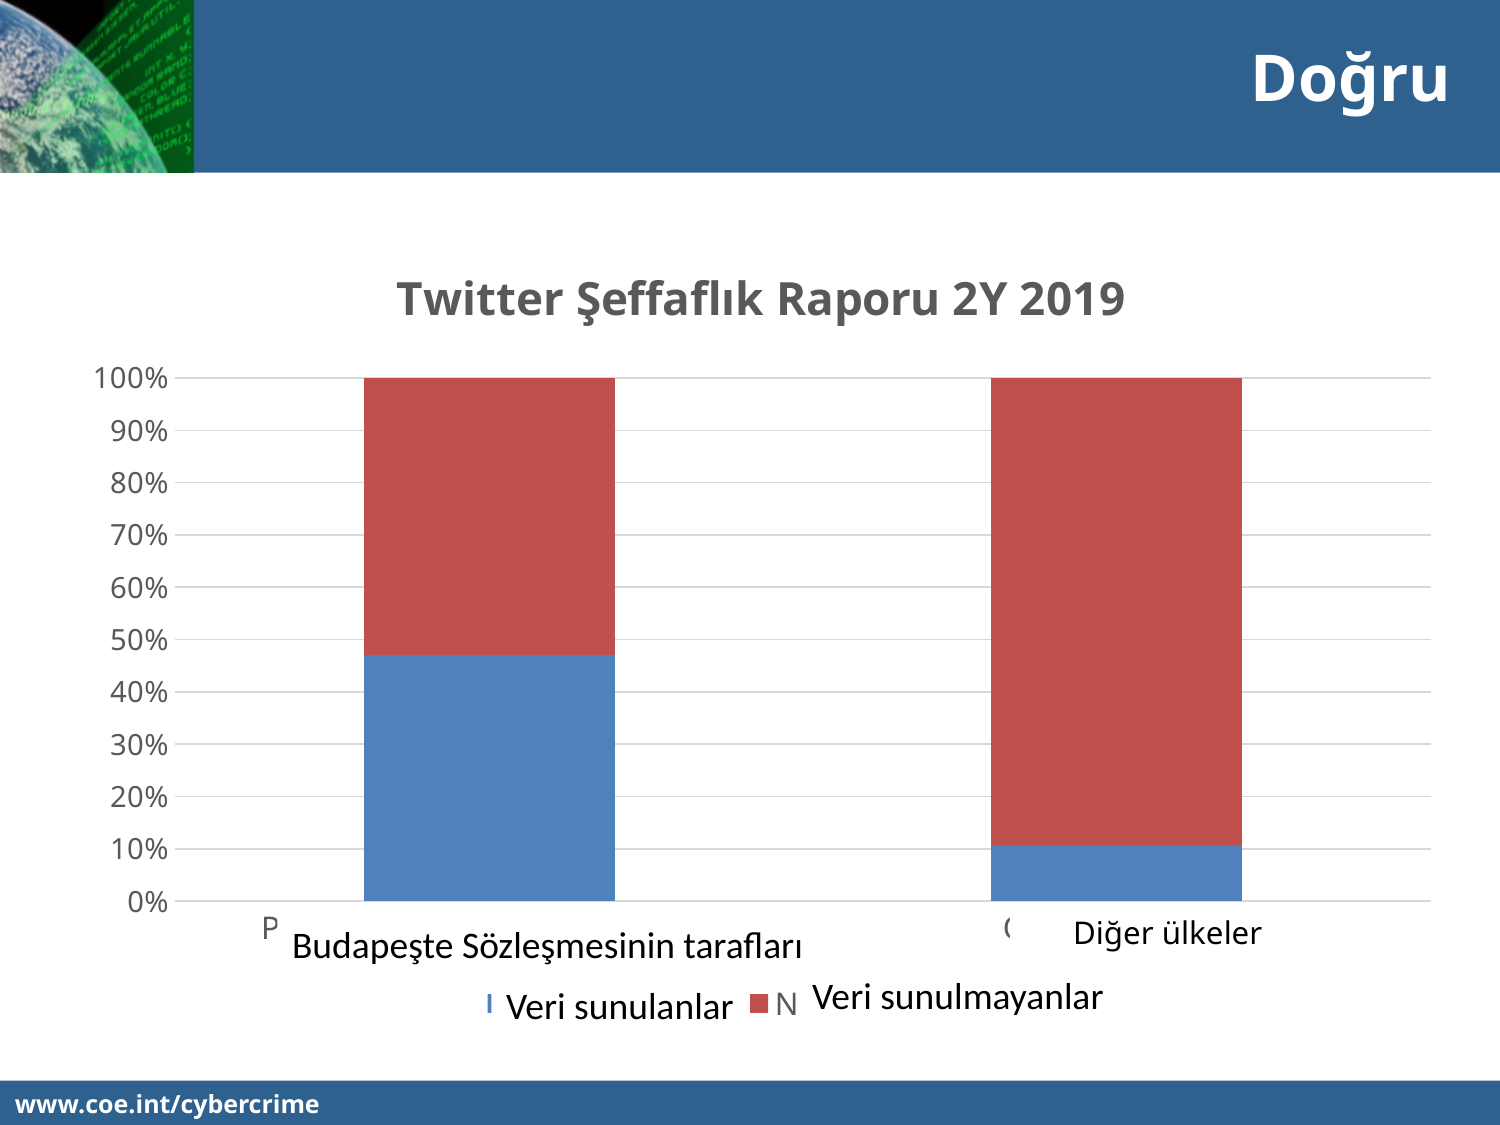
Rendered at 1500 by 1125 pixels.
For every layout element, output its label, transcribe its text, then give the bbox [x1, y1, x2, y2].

text_box www.coe.int/cybercrime [0, 1079, 1500, 1125]
text_box [197, 0, 1500, 175]
picture [0, 0, 194, 173]
chart [64, 228, 1459, 1032]
text_box Doğru [206, 29, 1483, 122]
